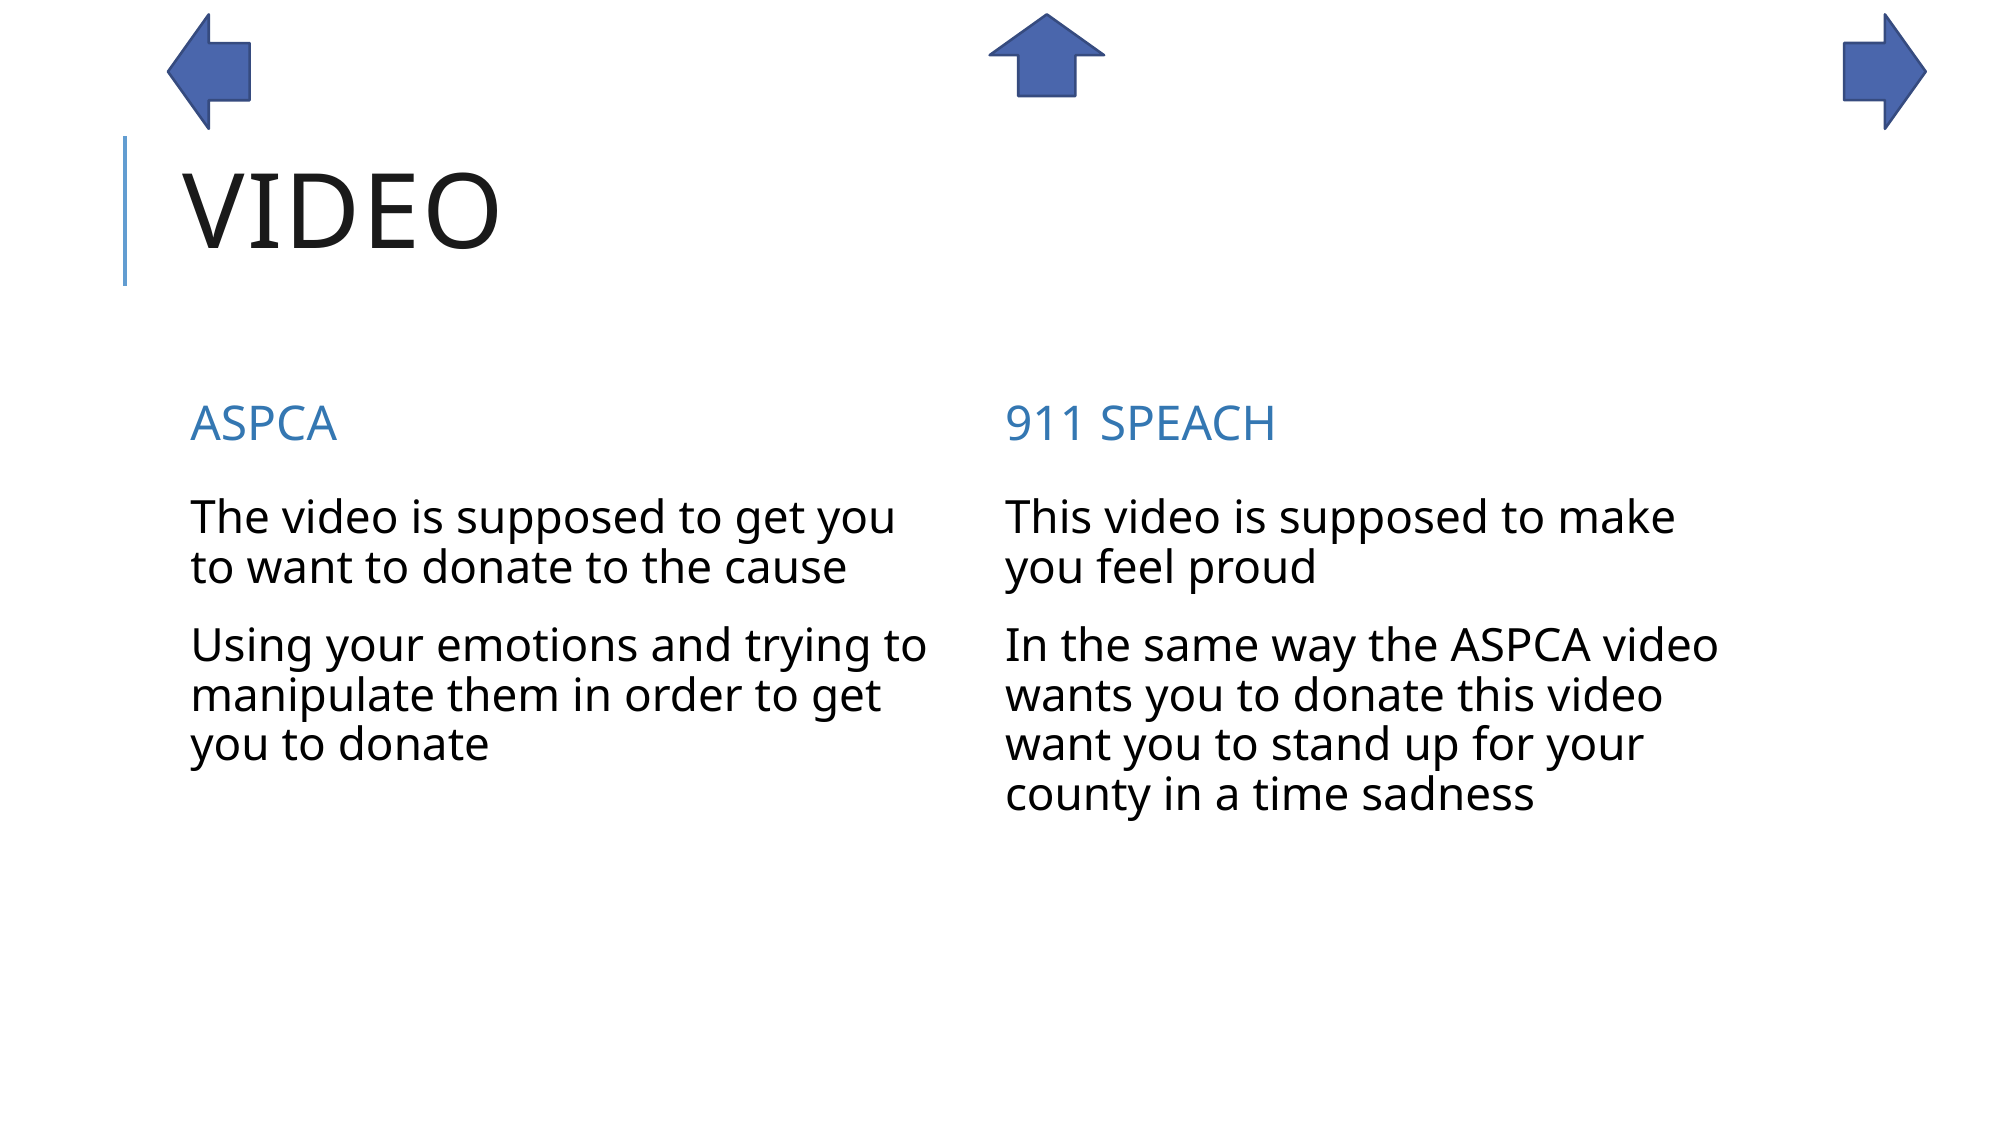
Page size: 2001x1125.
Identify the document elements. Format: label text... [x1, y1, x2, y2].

list The video is supposed to get you to want to donate to the cause Using your emotions and trying to manipulate them in order to get you to donate [168, 486, 948, 1035]
text_box [1842, 13, 1927, 131]
text_box [988, 13, 1106, 98]
list 911 SPEACH [982, 357, 1763, 486]
list ASPCA [168, 357, 948, 486]
list This video is supposed to make you feel proud In the same way the ASPCA video wants you to donate this video want you to stand up for your county in a time sadness [982, 486, 1763, 1035]
title VIDEO [168, 96, 1763, 342]
text_box [166, 13, 251, 131]
